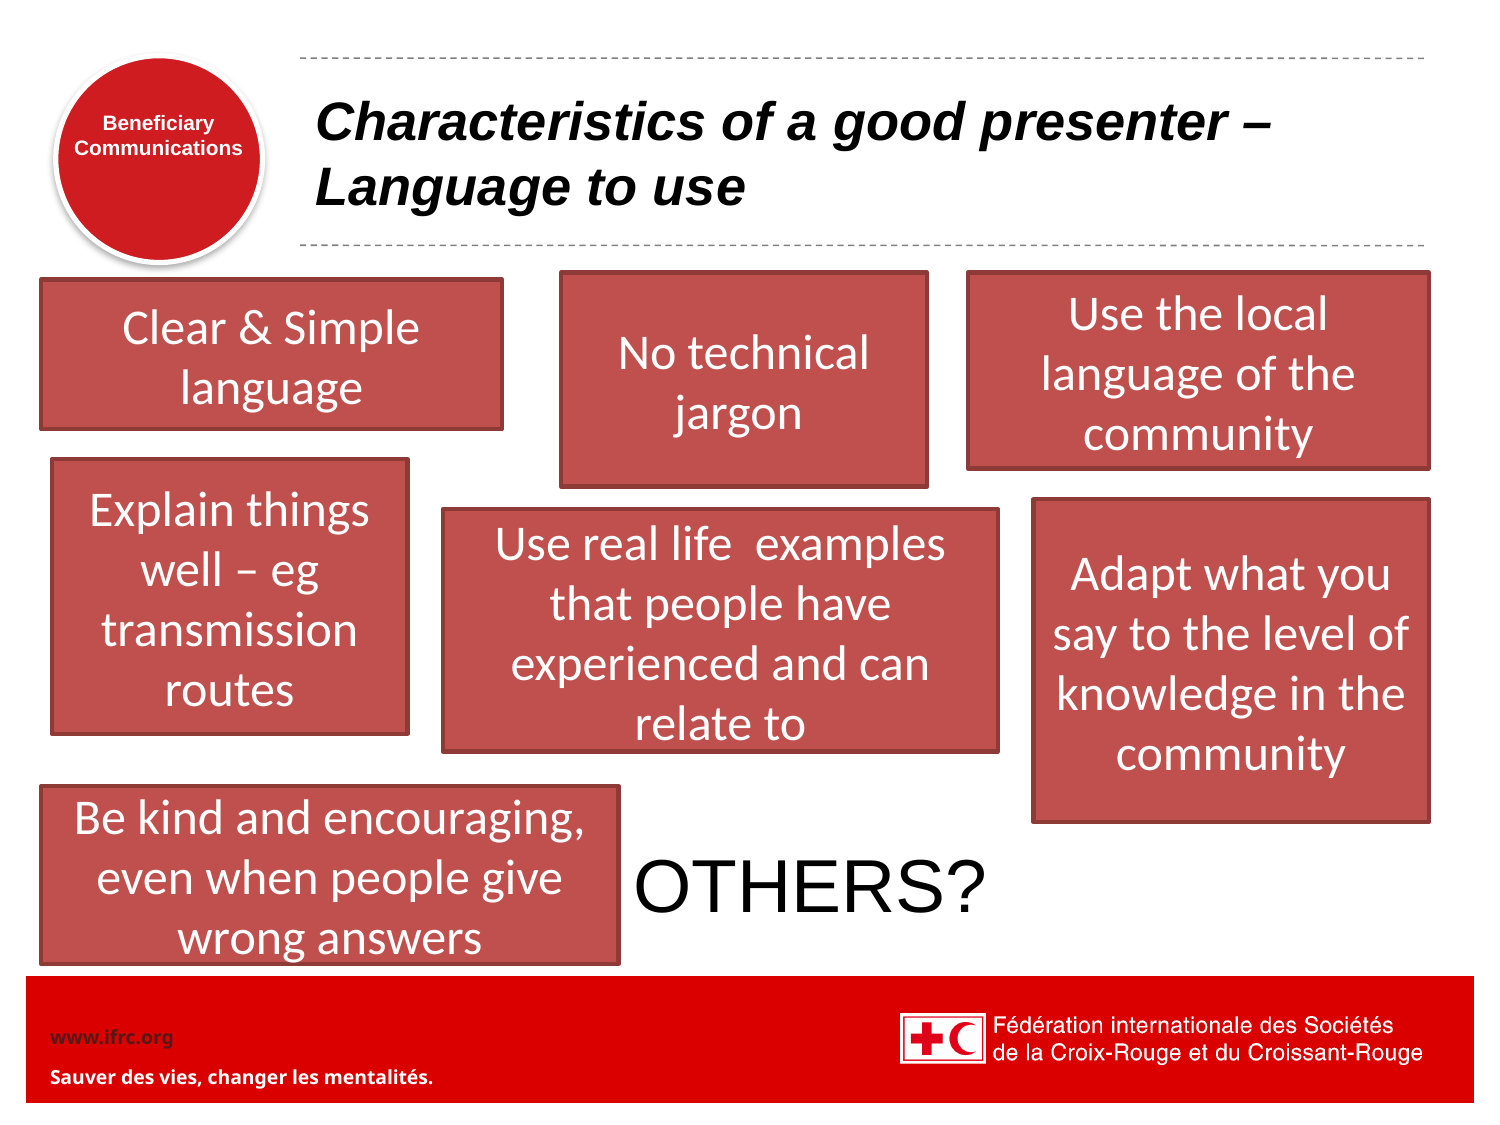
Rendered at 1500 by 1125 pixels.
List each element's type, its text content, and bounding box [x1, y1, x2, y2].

picture [900, 1013, 1422, 1065]
text_box Clear & Simple language [39, 277, 504, 431]
text_box Use real life examples that people have experienced and can relate to [441, 507, 1000, 754]
text_box No technical jargon [559, 270, 929, 489]
text_box OTHERS? [621, 830, 1009, 935]
title Characteristics of a good presenter – Language to use [299, 57, 1426, 246]
text_box Use the local language of the community [966, 270, 1431, 471]
text_box Explain things well – eg transmission routes [50, 457, 410, 736]
text_box Be kind and encouraging, even when people give wrong answers [39, 784, 621, 966]
text_box Adapt what you say to the level of knowledge in the community [1031, 497, 1431, 824]
